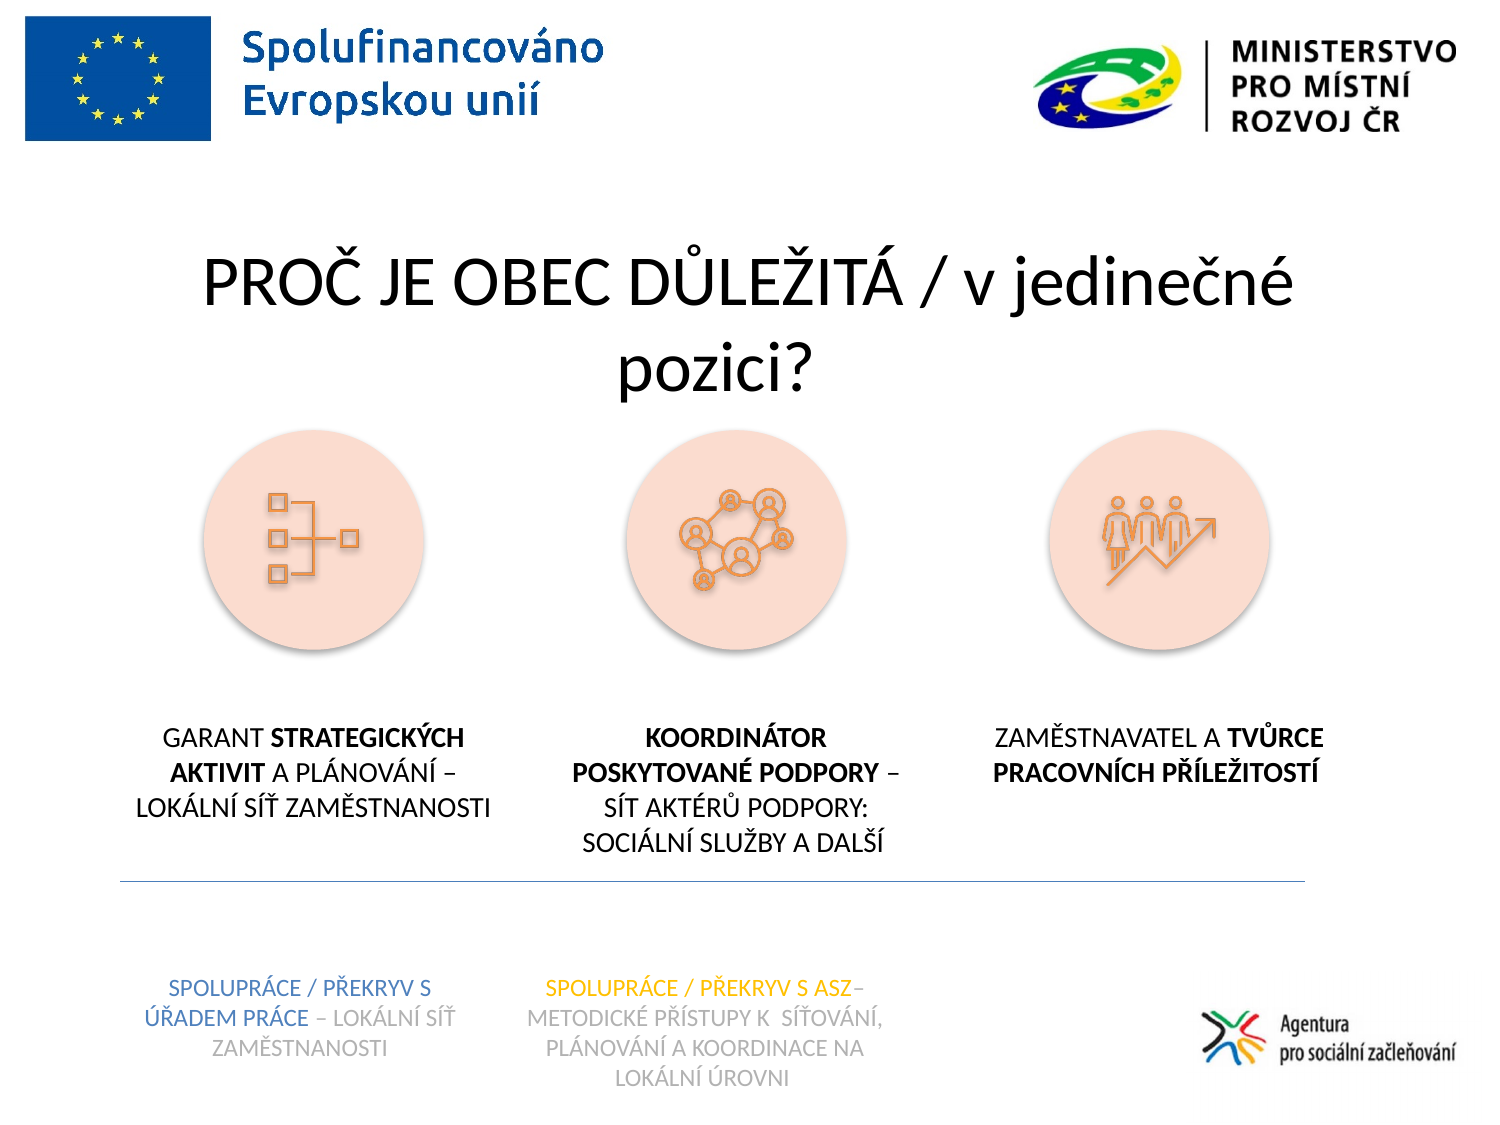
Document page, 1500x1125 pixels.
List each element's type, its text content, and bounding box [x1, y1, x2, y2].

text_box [525, 971, 886, 1090]
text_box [119, 971, 481, 1090]
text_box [125, 375, 1348, 917]
list [75, 417, 1425, 1002]
picture [1033, 40, 1456, 133]
title PROČ JE OBEC DŮLEŽITÁ / v jedinečné pozici? [41, 226, 1392, 414]
picture [10, 0, 628, 157]
picture [1185, 971, 1483, 1123]
